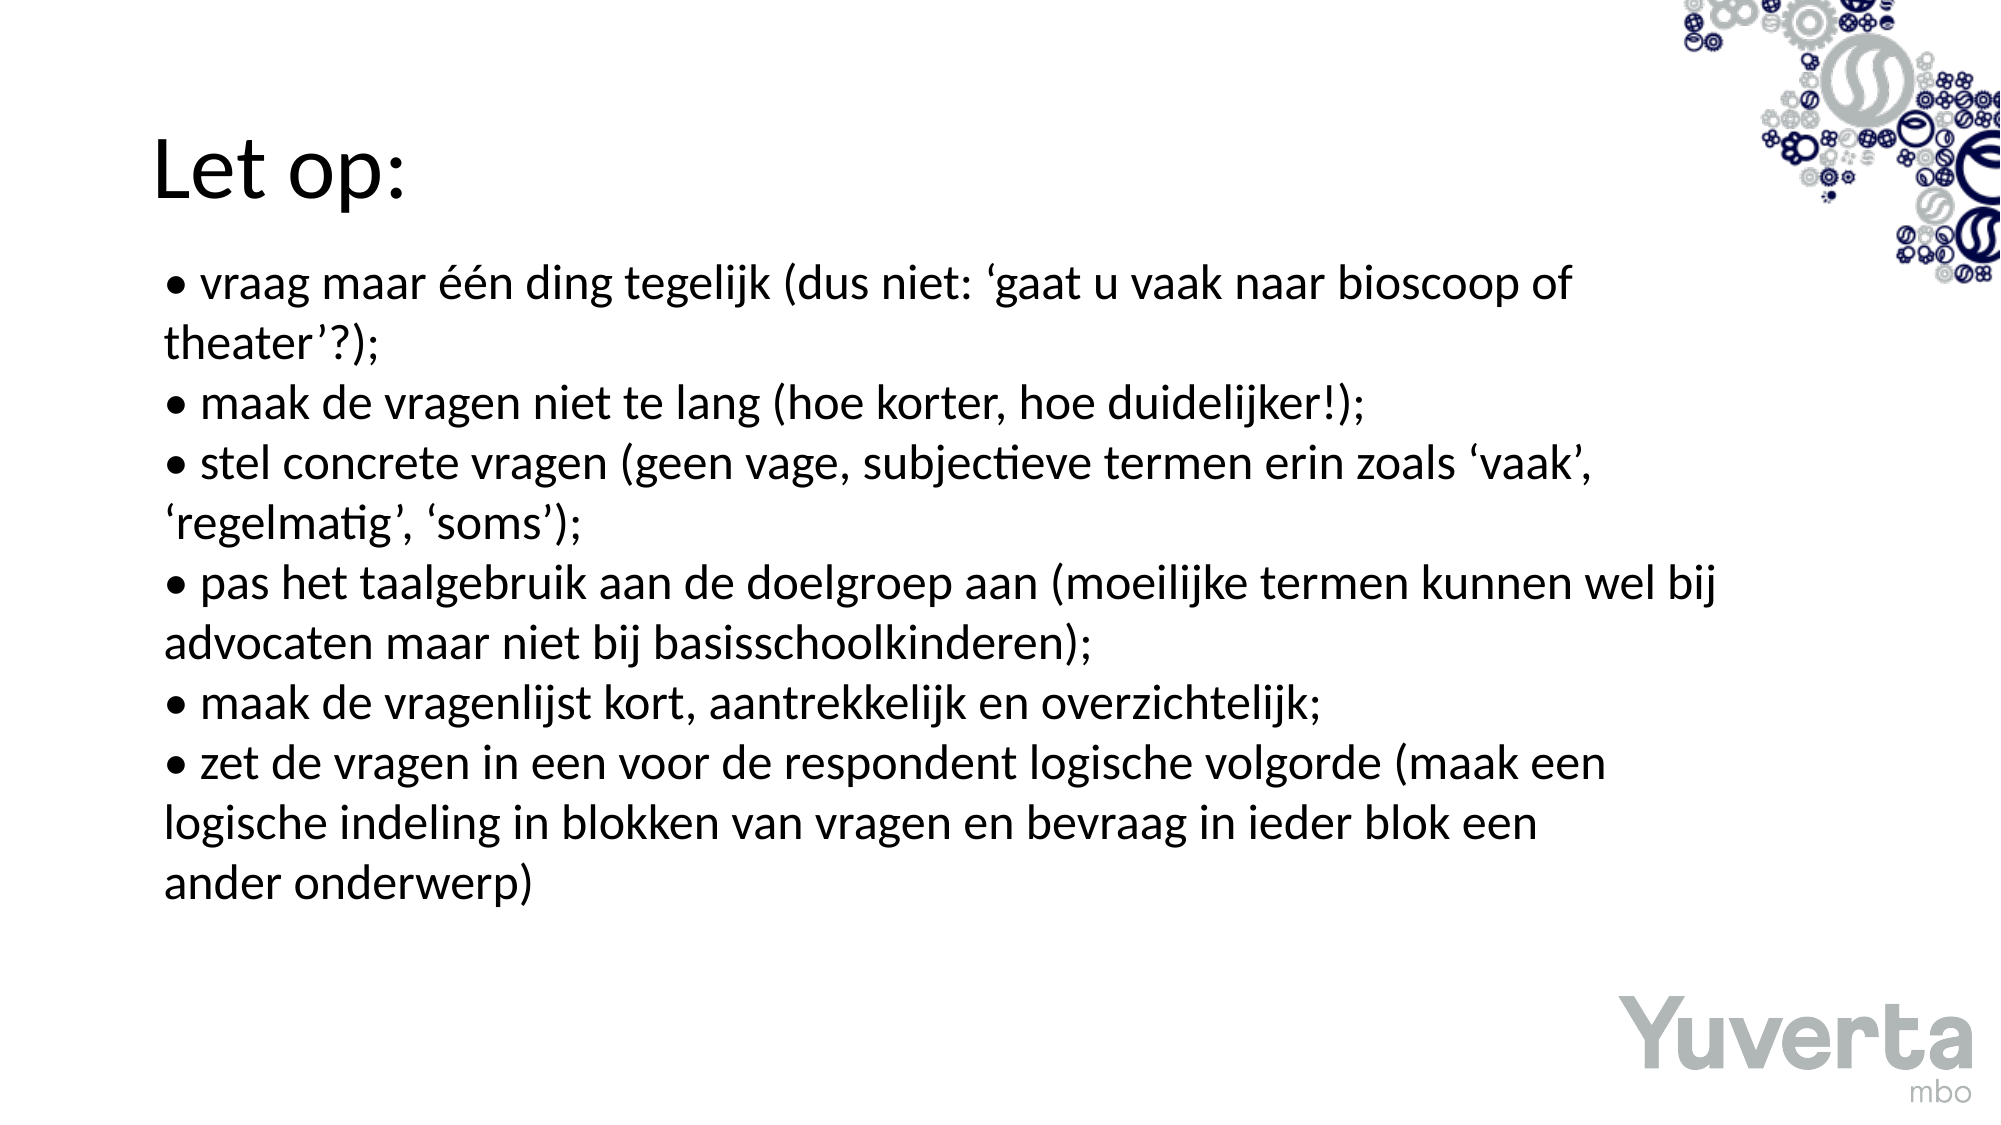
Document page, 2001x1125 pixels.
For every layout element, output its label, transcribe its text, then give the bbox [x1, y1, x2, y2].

title Let op: [137, 59, 1863, 278]
text_box • vraag maar één ding tegelijk (dus niet: ‘gaat u vaak naar bioscoop of theater’?); • maak de vragen niet te lang (hoe korter, hoe duidelijker!); • stel concrete vragen (geen vage, subjectieve termen erin zoals ‘vaak’, ‘regelmatig’, ‘soms’); • pas het taalgebruik aan de doelgroep aan (moeilijke termen kunnen wel bij advocaten maar niet bij basisschoolkinderen); • maak de vragenlijst kort, aantrekkelijk en overzichtelijk; • zet de vragen in een voor de respondent logische volgorde (maak een logische indeling in blokken van vragen en bevraag in ieder blok een ander onderwerp) [148, 241, 1760, 917]
picture [0, 0, 2000, 1125]
